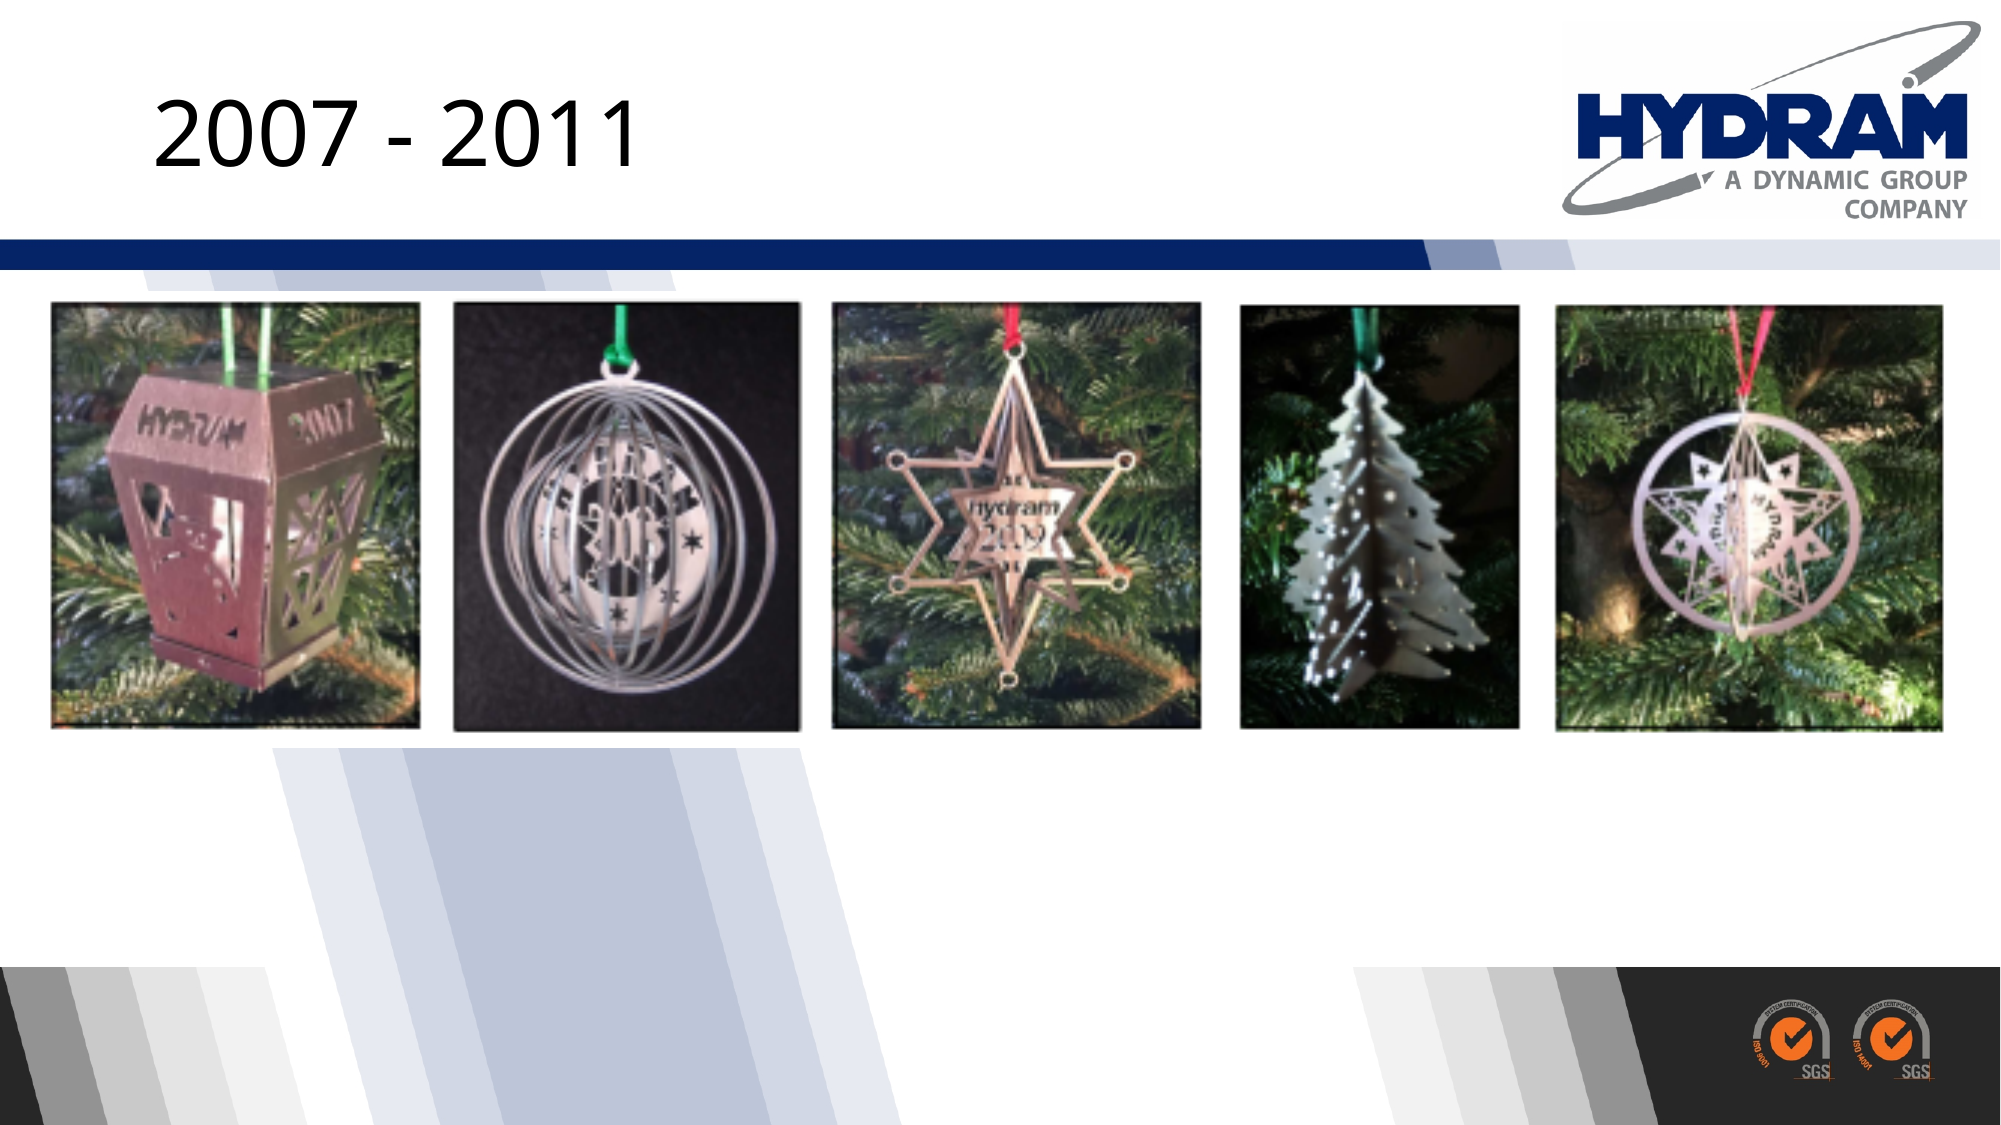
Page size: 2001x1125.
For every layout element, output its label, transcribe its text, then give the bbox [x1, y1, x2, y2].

picture [0, 0, 2001, 1125]
title 2007 - 2011 [137, 28, 1863, 246]
